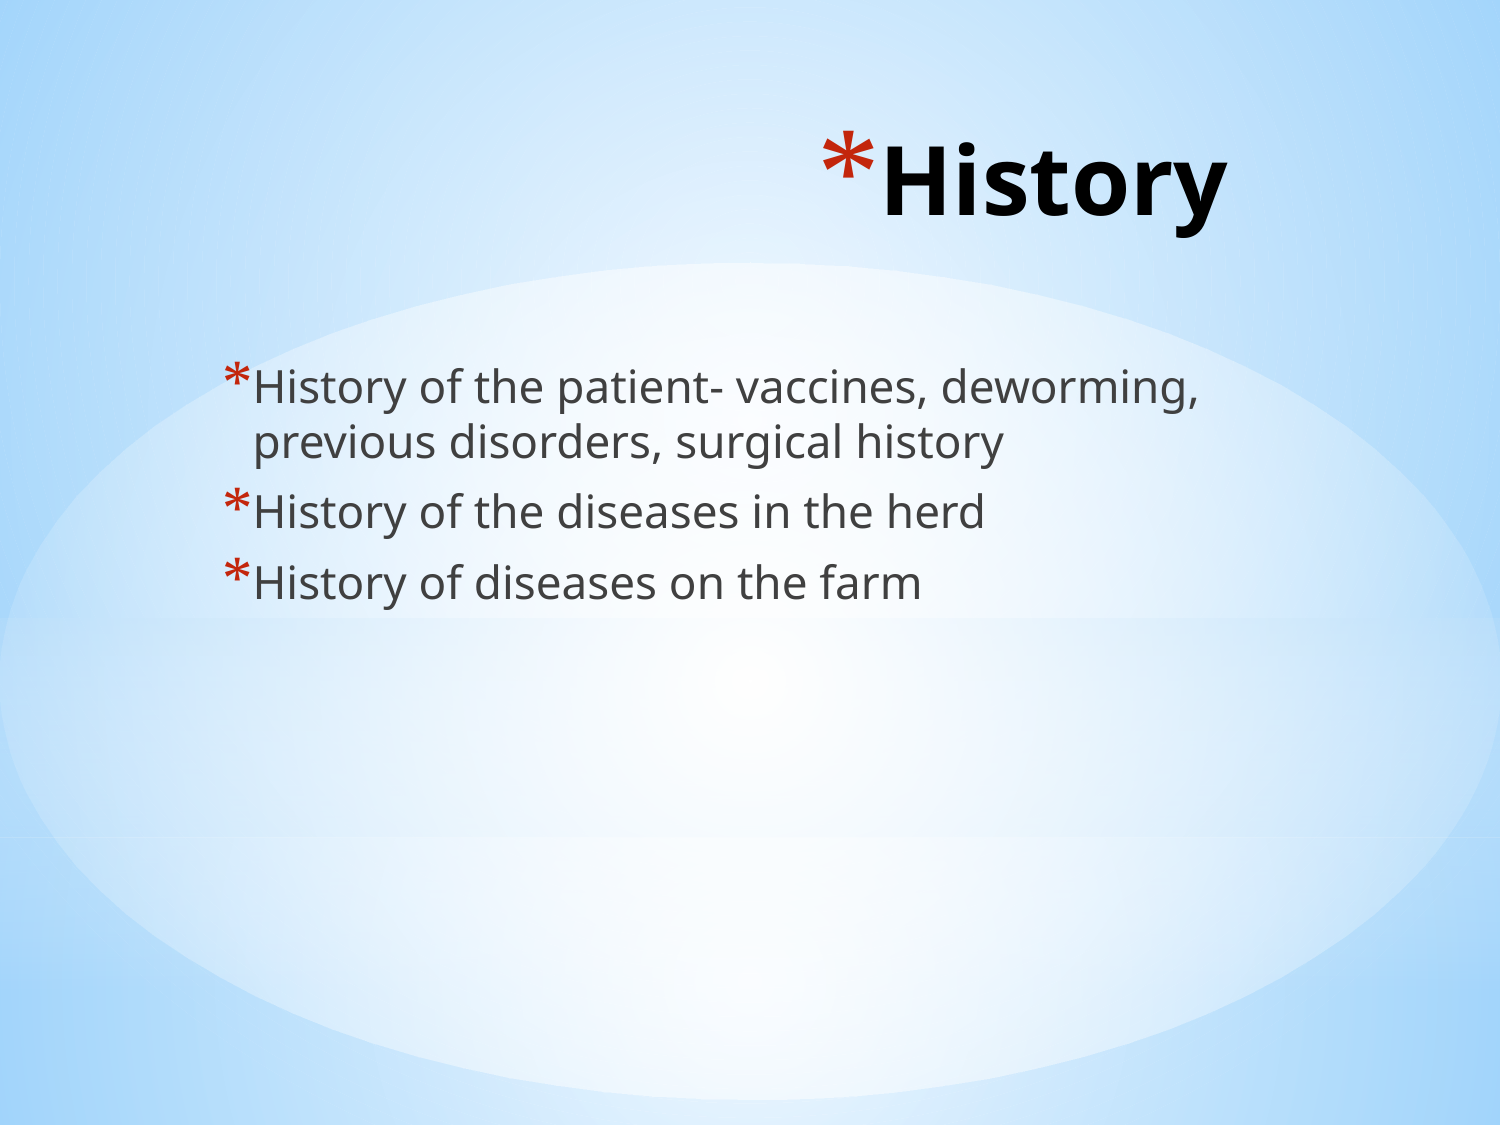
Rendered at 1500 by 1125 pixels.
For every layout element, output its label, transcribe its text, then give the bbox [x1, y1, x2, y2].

title History [174, 112, 1244, 300]
list History of the patient- vaccines, deworming, previous disorders, surgical history History of the diseases in the herd History of diseases on the farm [200, 350, 1250, 920]
